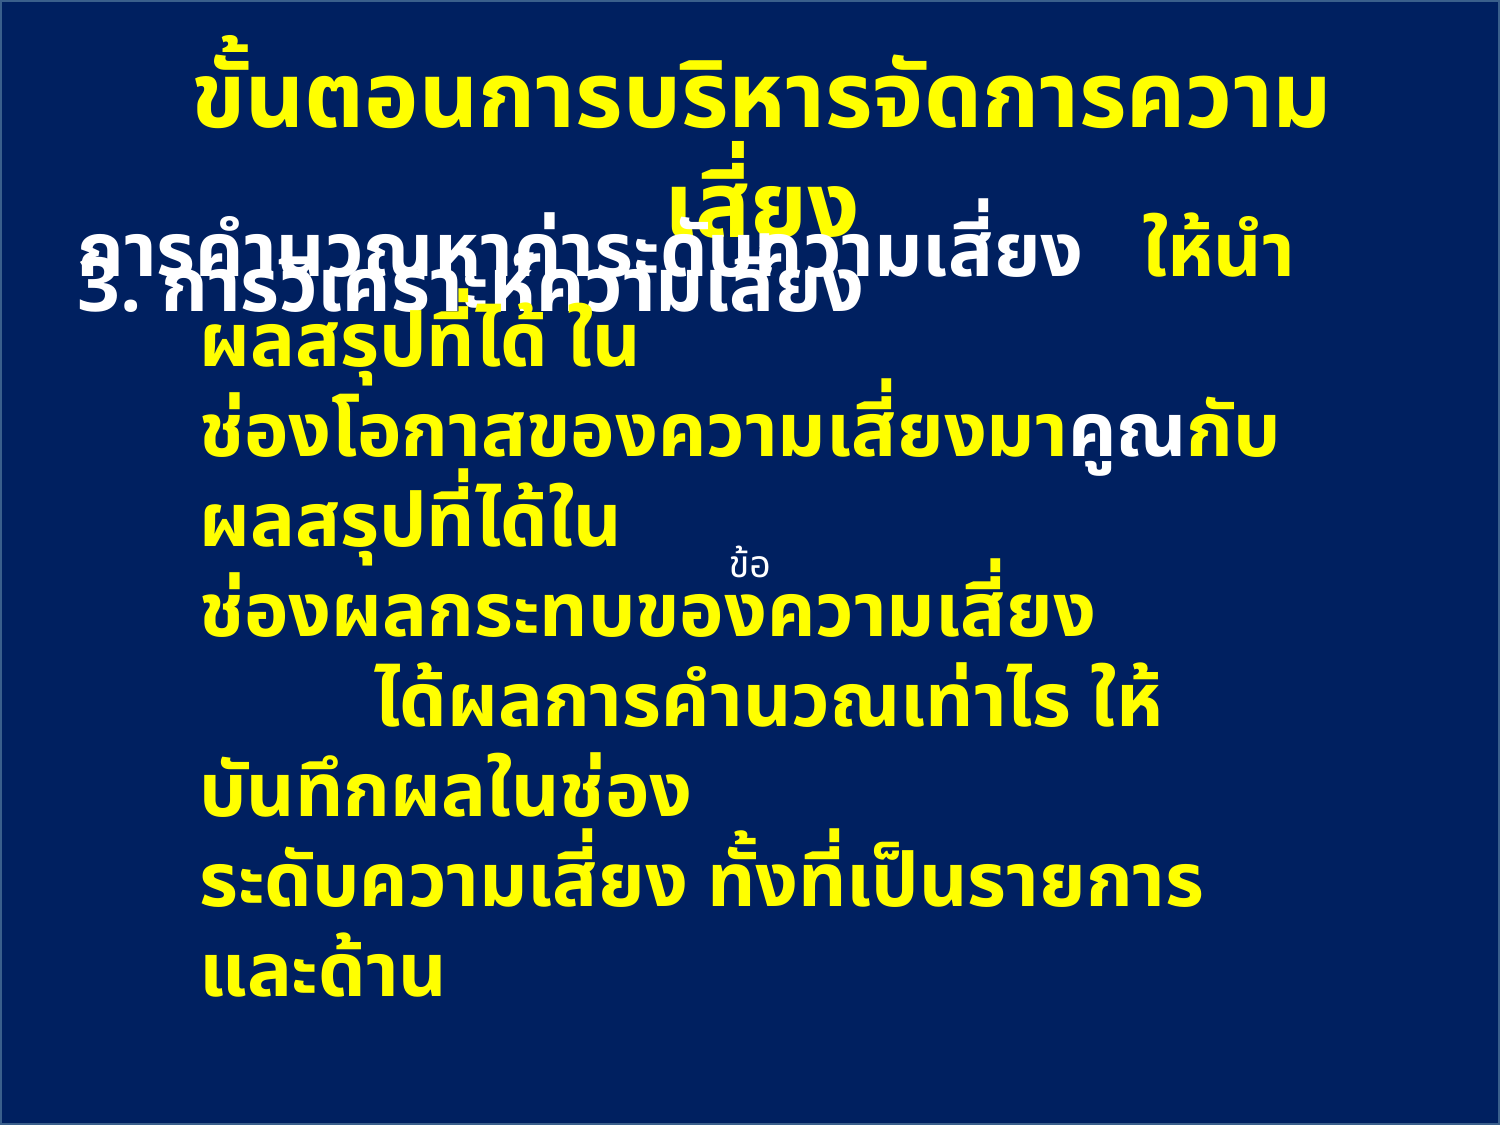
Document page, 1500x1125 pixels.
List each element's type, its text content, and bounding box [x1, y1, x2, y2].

text_box การคำนวณหาค่าระดับความเสี่ยง ให้นำผลสรุปที่ได้ ใน ช่องโอกาสของความเสี่ยงมาคูณกับผลสรุปที่ได้ใน ช่องผลกระทบของความเสี่ยง ได้ผลการคำนวณเท่าไร ให้ บันทึกผลในช่อง ระดับความเสี่ยง ทั้งที่เป็นรายการ และด้าน [62, 287, 1338, 475]
text_box 3. การวิเคราะห์ความเสี่ยง [62, 187, 1338, 287]
title ขั้นตอนการบริหารจัดการความเสี่ยง [125, 24, 1400, 267]
text_box ข้อ [0, 0, 1500, 1125]
